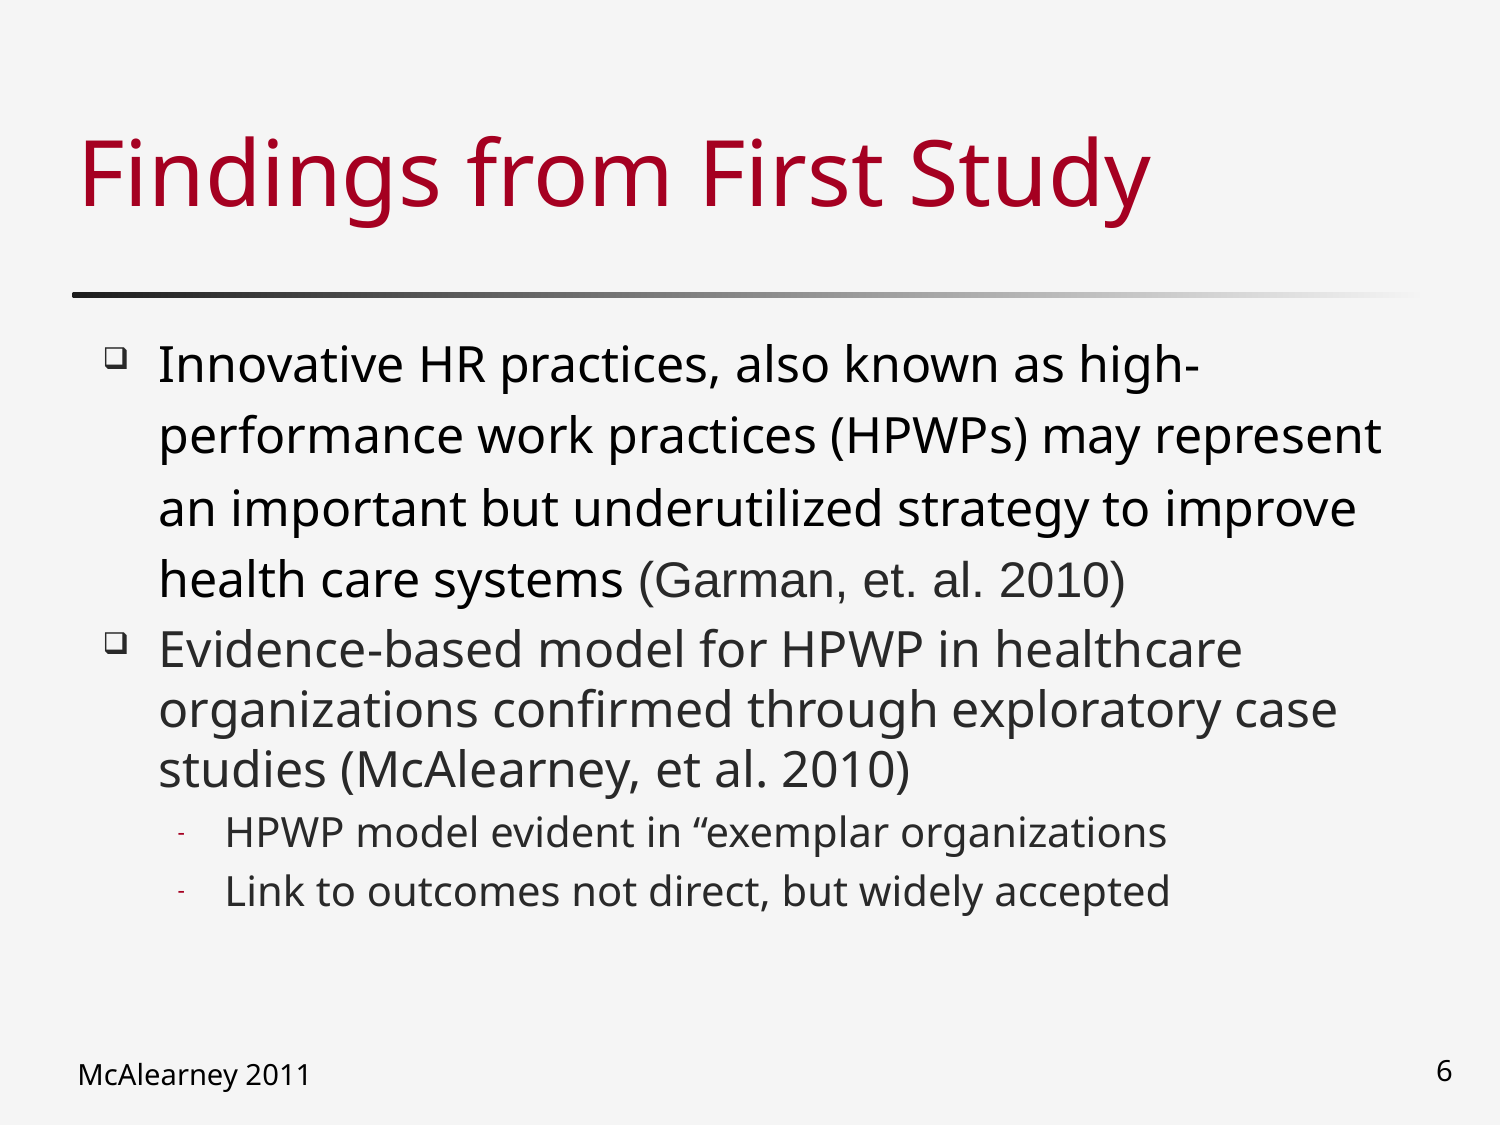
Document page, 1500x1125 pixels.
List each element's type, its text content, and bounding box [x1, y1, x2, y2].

slide_number 6 [1154, 1023, 1468, 1100]
list Innovative HR practices, also known as high-performance work practices (HPWPs) may represent an important but underutilized strategy to improve health care systems (Garman, et. al. 2010) Evidence-based model for HPWP in healthcare organizations confirmed through exploratory case studies (McAlearney, et al. 2010) HPWP model evident in “exemplar organizations Link to outcomes not direct, but widely accepted [87, 312, 1451, 1051]
title Findings from First Study [62, 49, 1342, 291]
footer McAlearney 2011 [62, 1023, 1076, 1100]
